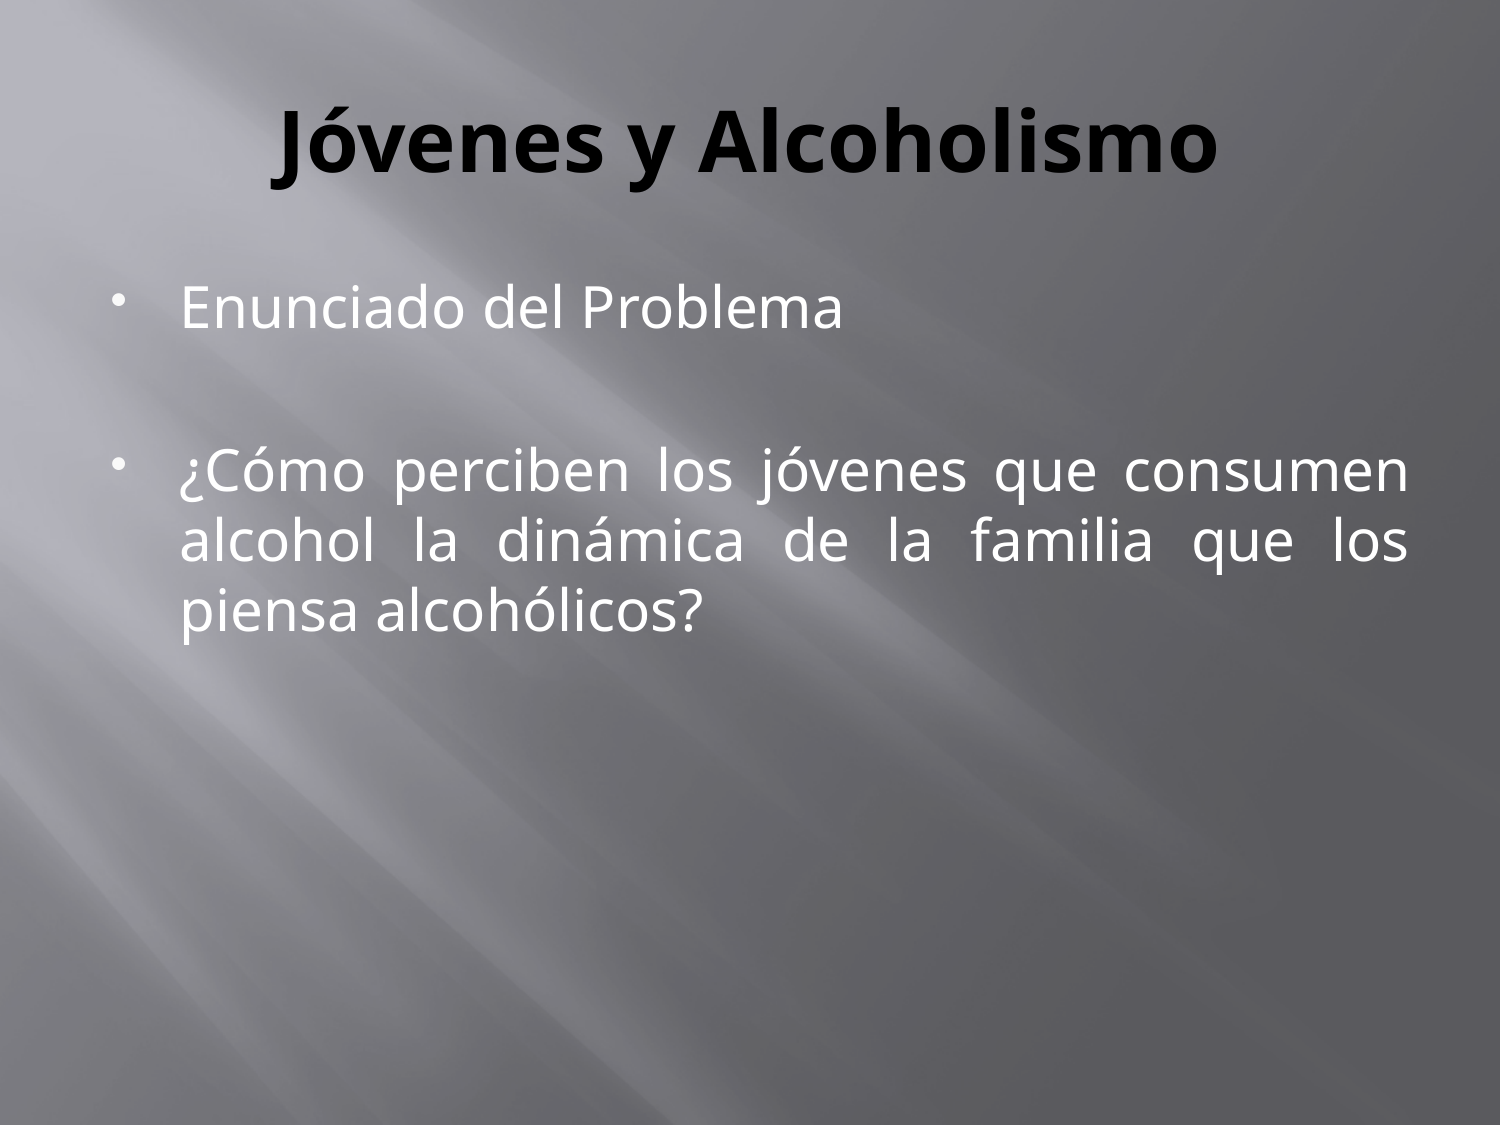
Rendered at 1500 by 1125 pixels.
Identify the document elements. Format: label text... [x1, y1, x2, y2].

list Enunciado del Problema ¿Cómo perciben los jóvenes que consumen alcohol la dinámica de la familia que los piensa alcohólicos? [75, 262, 1425, 1035]
title Jóvenes y Alcoholismo [75, 45, 1425, 233]
